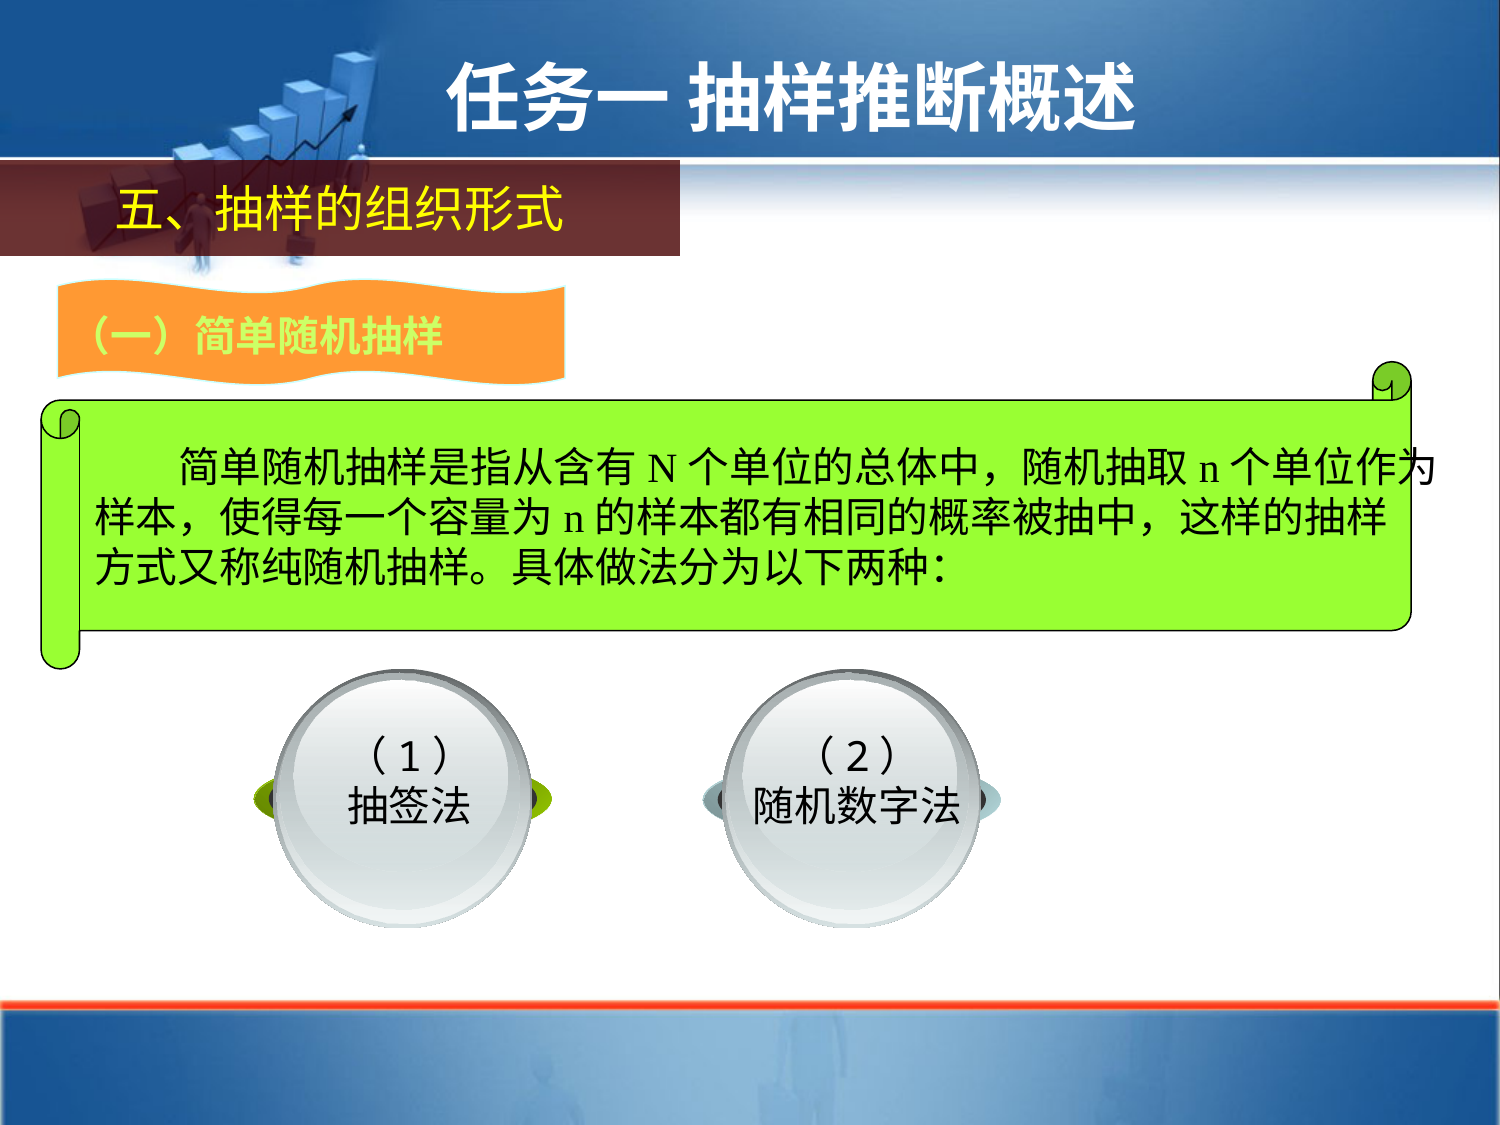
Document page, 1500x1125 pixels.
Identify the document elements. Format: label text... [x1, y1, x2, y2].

picture [0, 0, 1500, 1125]
text_box 五、抽样的组织形式 [0, 160, 680, 256]
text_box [253, 668, 1001, 929]
text_box 简单随机抽样是指从含有N个单位的总体中，随机抽取n个单位作为 样本，使得每一个容量为n的样本都有相同的概率被抽中，这样的抽样 方式又称纯随机抽样。具体做法分为以下两种： [41, 361, 1412, 669]
text_box 任务一 抽样推断概述 [395, 42, 1500, 148]
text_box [52, 278, 566, 386]
